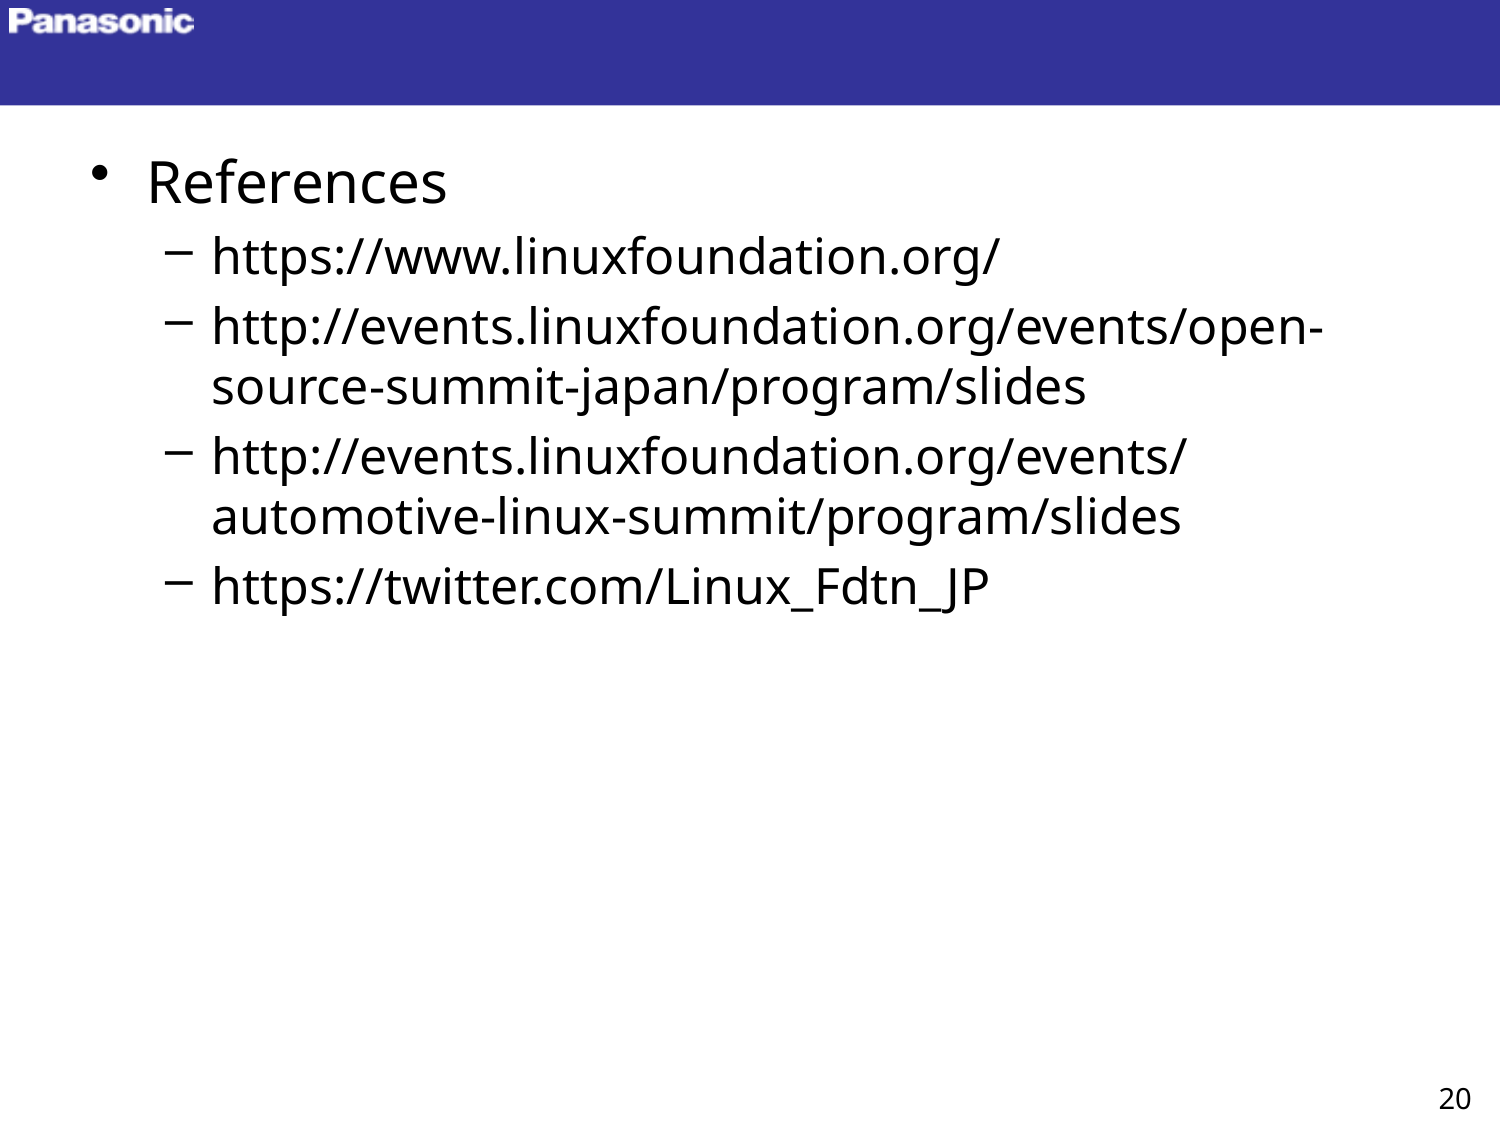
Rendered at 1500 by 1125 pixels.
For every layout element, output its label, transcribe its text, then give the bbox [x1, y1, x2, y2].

slide_number 20 [1136, 1072, 1487, 1122]
picture [9, 8, 194, 37]
list References https://www.linuxfoundation.org/ http://events.linuxfoundation.org/events/open-source-summit-japan/program/slides http://events.linuxfoundation.org/events/automotive-linux-summit/program/slides https://twitter.com/Linux_Fdtn_JP [75, 137, 1425, 1083]
